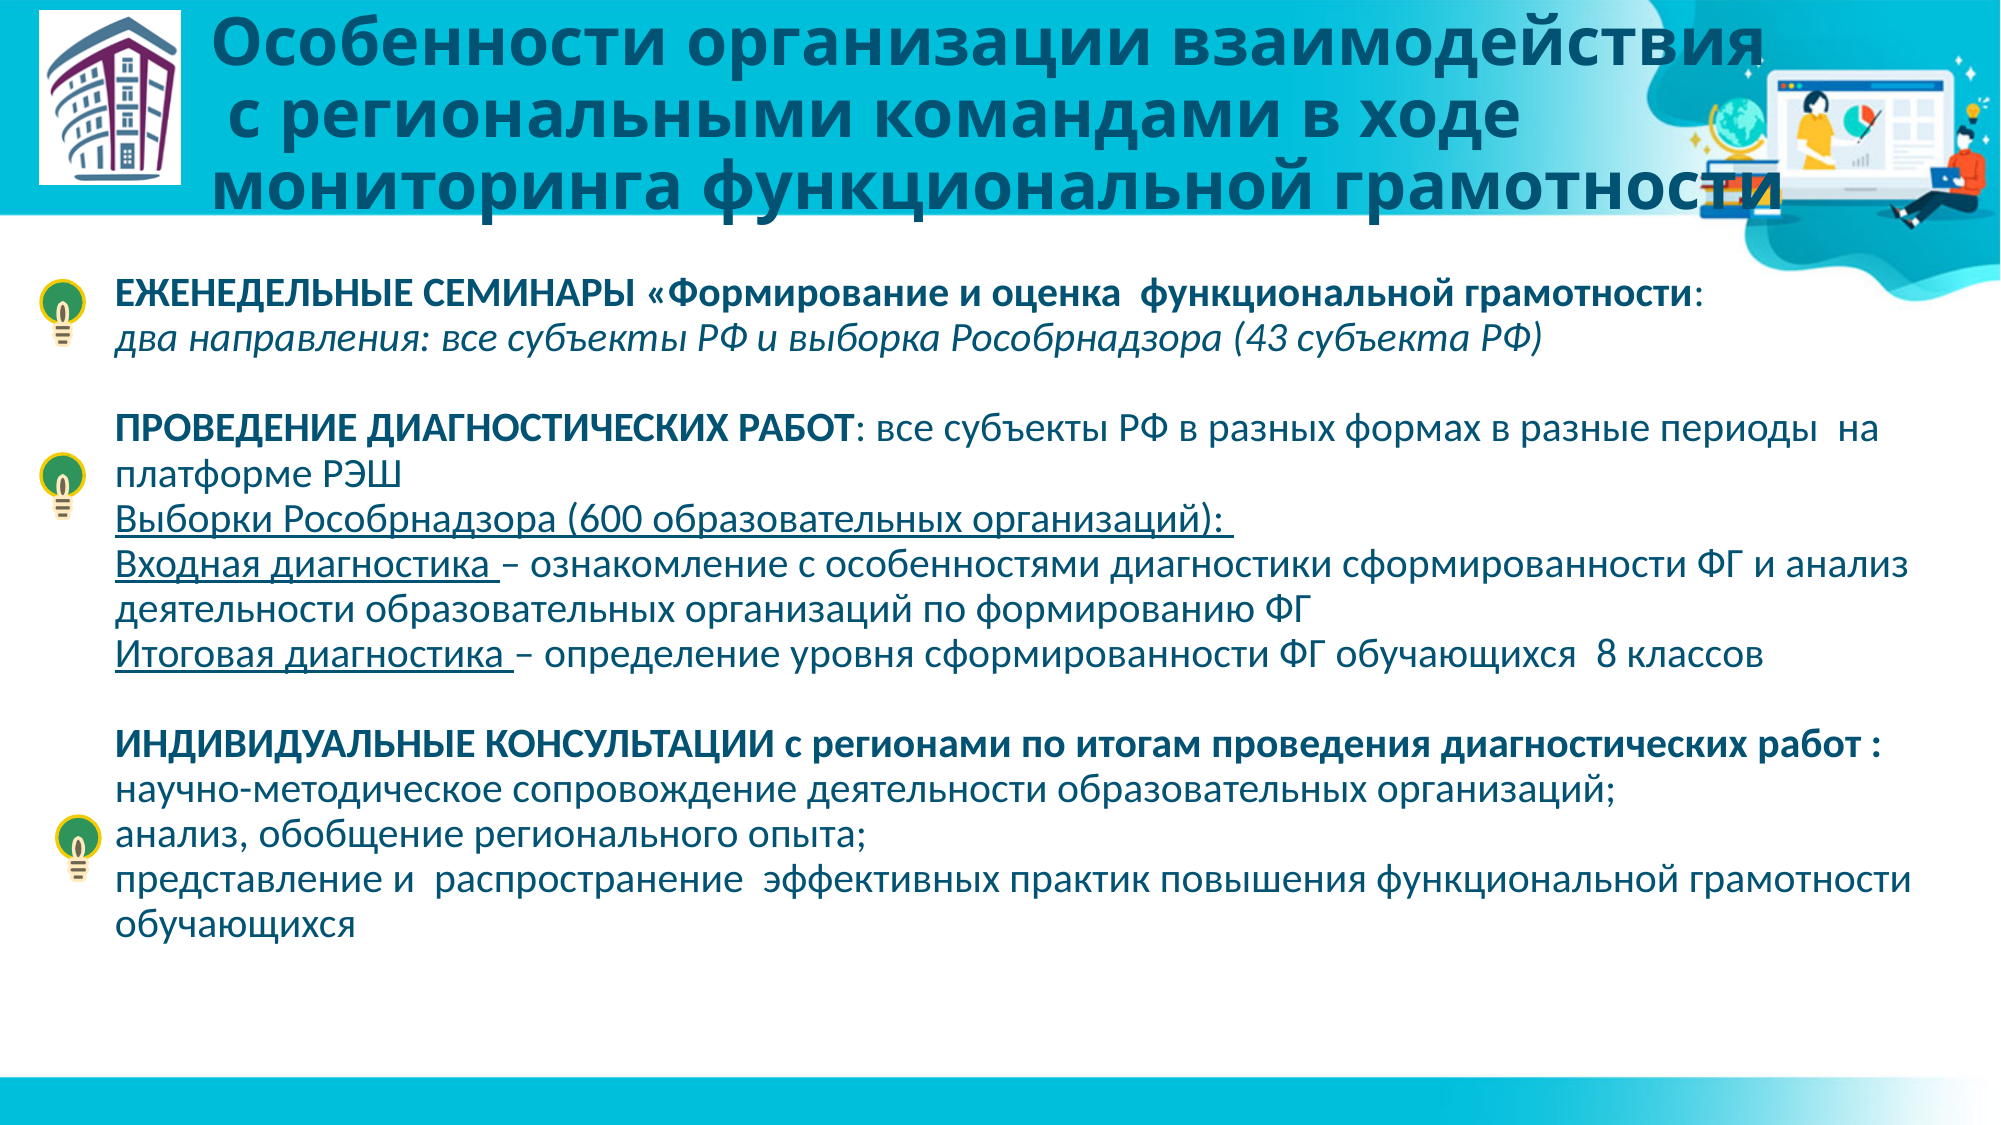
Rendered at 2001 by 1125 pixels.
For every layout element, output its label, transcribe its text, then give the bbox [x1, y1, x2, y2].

title Особенности организации взаимодействия с региональными командами в ходе мониторинга функциональной грамотности [195, 0, 1900, 233]
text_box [39, 452, 86, 520]
picture [1942, 206, 1954, 213]
picture [0, 0, 2001, 1125]
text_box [39, 278, 86, 347]
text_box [55, 814, 102, 882]
picture [1900, 209, 1908, 217]
list ЕЖЕНЕДЕЛЬНЫЕ СЕМИНАРЫ «Формирование и оценка функциональной грамотности: два направления: все субъекты РФ и выборка Рособрнадзора (43 субъекта РФ) ПРОВЕДЕНИЕ ДИАГНОСТИЧЕСКИХ РАБОТ: все субъекты РФ в разных формах в разные периоды на платформе РЭШ Выборки Рособрнадзора (600 образовательных организаций): Входная диагностика – ознакомление с особенностями диагностики сформированности ФГ и анализ деятельности образовательных организаций по формированию ФГ Итоговая диагностика – определение уровня сформированности ФГ обучающихся 8 классов ИНДИВИДУАЛЬНЫЕ КОНСУЛЬТАЦИИ с регионами по итогам проведения диагностических работ : научно-методическое сопровождение деятельности образовательных организаций; анализ, обобщение регионального опыта; представление и распространение эффективных практик повышения функциональной грамотности обучающихся [99, 263, 1961, 1098]
